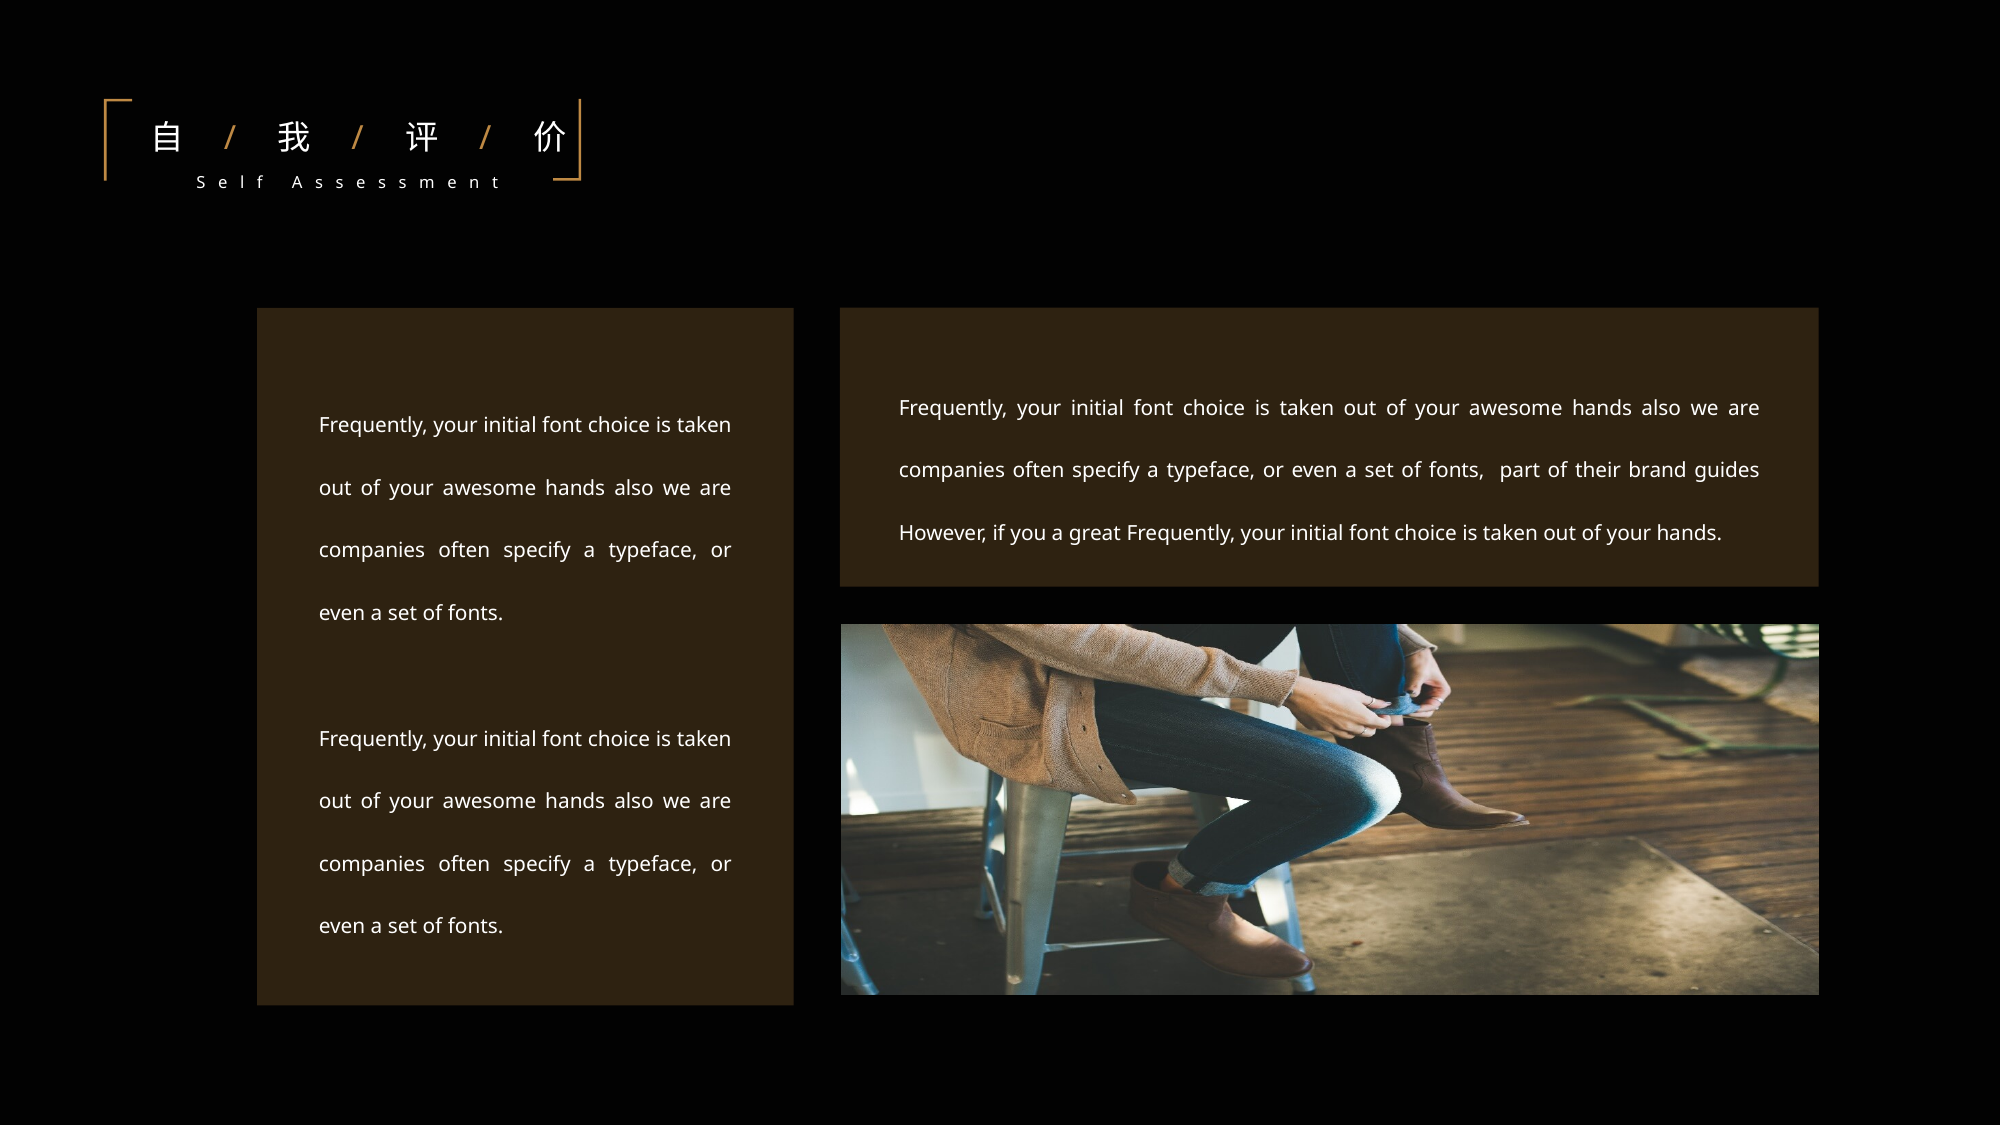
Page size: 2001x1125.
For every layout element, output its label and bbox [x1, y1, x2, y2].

text_box [256, 307, 794, 1006]
text_box [839, 307, 1819, 587]
picture [840, 624, 1819, 995]
text_box [103, 98, 582, 200]
